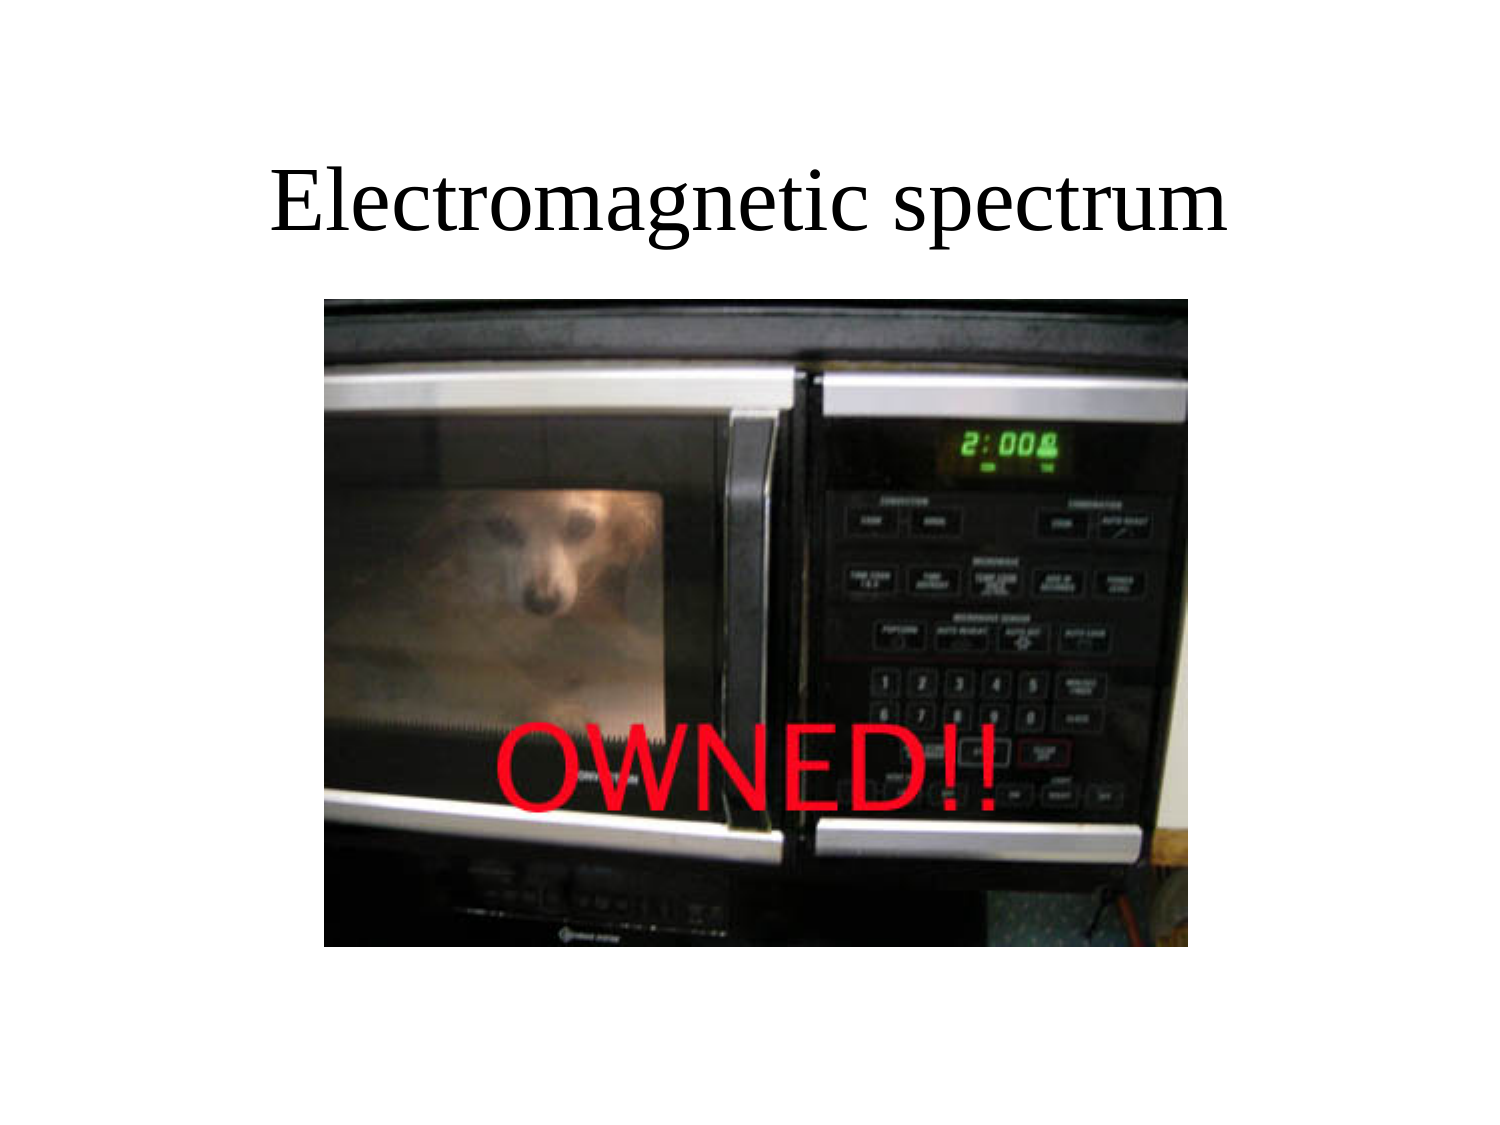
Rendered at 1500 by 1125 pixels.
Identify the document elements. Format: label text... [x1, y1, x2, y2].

title Electromagnetic spectrum [112, 99, 1388, 288]
picture [324, 299, 1188, 948]
